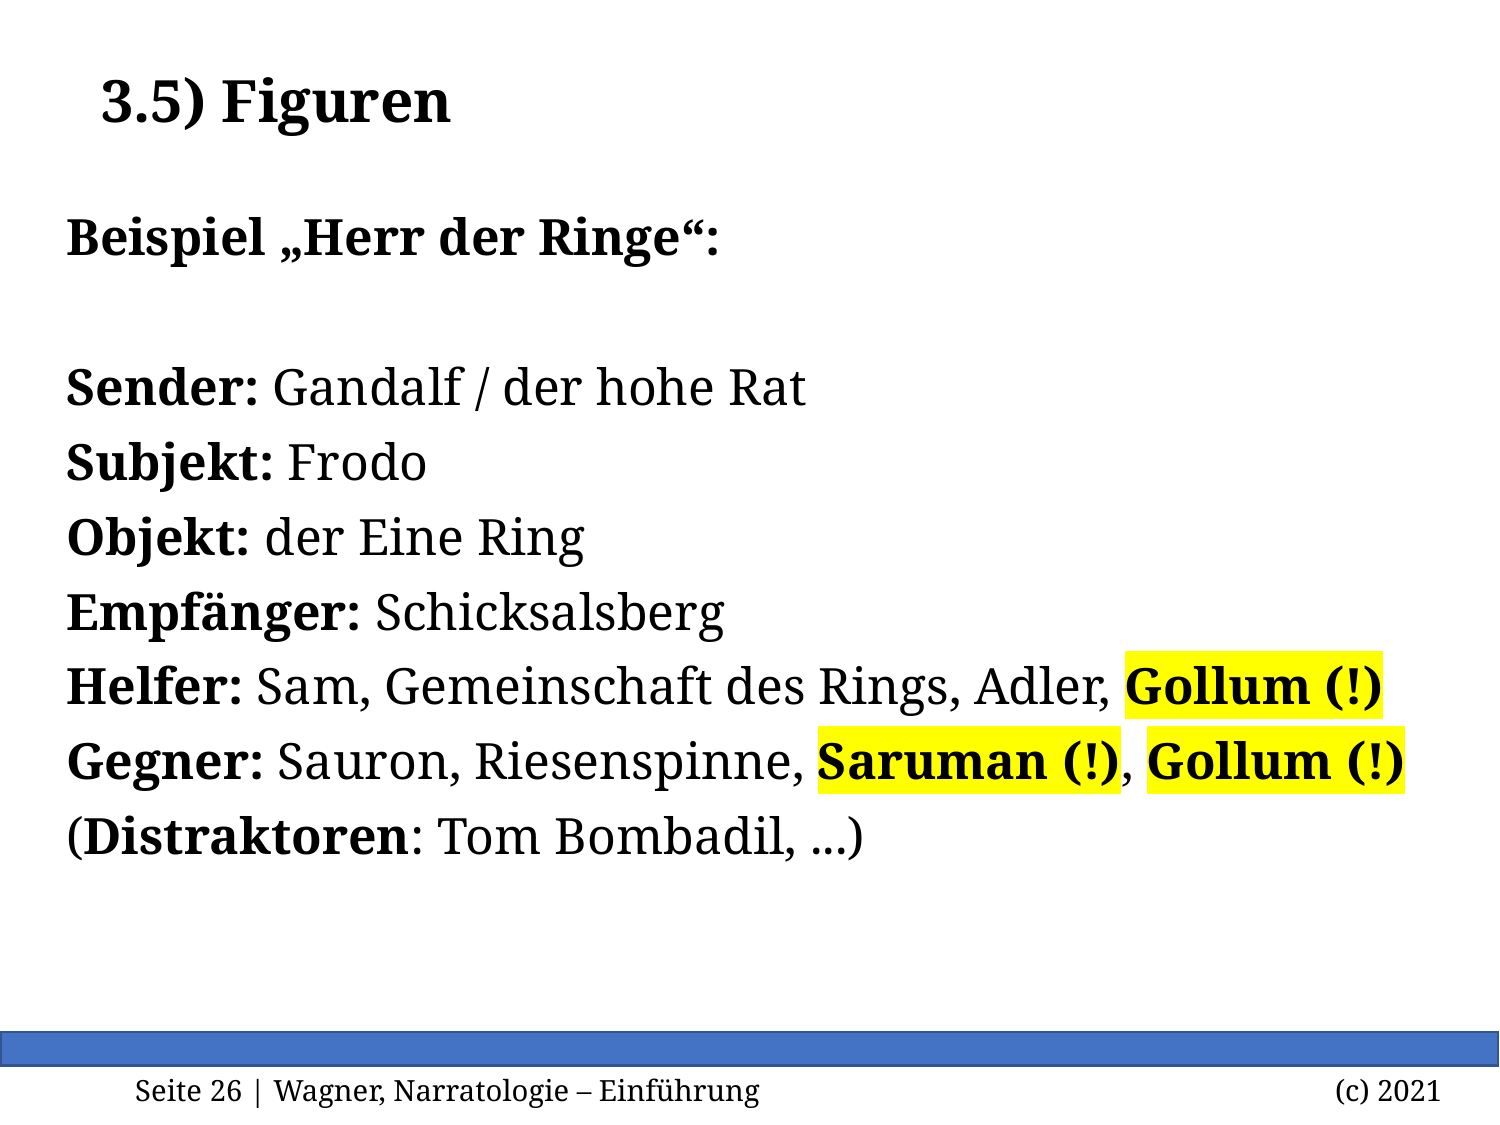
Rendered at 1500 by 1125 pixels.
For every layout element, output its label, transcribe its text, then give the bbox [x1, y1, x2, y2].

text_box Beispiel „Herr der Ringe“: Sender: Gandalf / der hohe Rat Subjekt: Frodo Objekt: der Eine Ring Empfänger: Schicksalsberg Helfer: Sam, Gemeinschaft des Rings, Adler, Gollum (!) Gegner: Sauron, Riesenspinne, Saruman (!), Gollum (!) (Distraktoren: Tom Bombadil, ...) [51, 205, 1449, 1116]
title 3.5) Figuren [101, 42, 1399, 164]
text_box [1449, 1031, 1499, 1064]
text_box Seite <Foliennummer> | Wagner, Narratologie – Einführung (c) 2021 [120, 1064, 1500, 1120]
text_box [0, 1031, 51, 1067]
